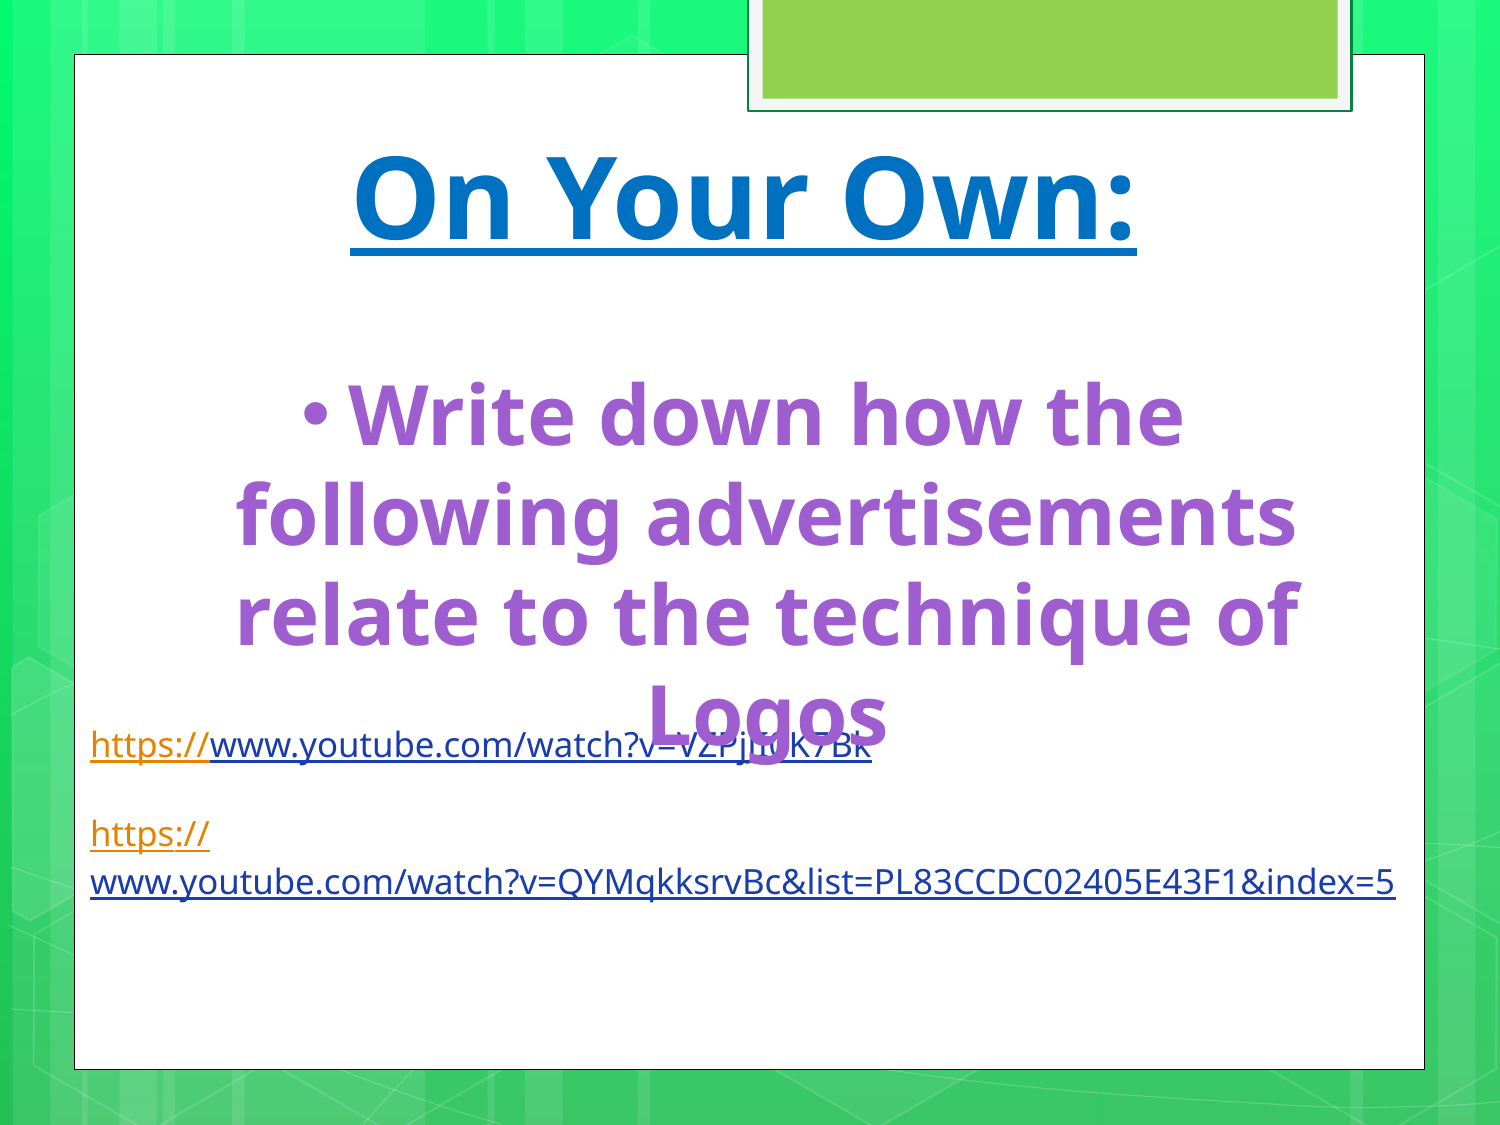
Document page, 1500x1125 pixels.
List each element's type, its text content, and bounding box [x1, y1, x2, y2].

text_box On Your Own: Write down how the following advertisements relate to the technique of Logos [87, 117, 1400, 770]
title https://www.youtube.com/watch?v=VZPjJI0K7Bk https://www.youtube.com/watch?v=QYMqkksrvBc&list=PL83CCDC02405E43F1&index=5 [75, 687, 1413, 957]
